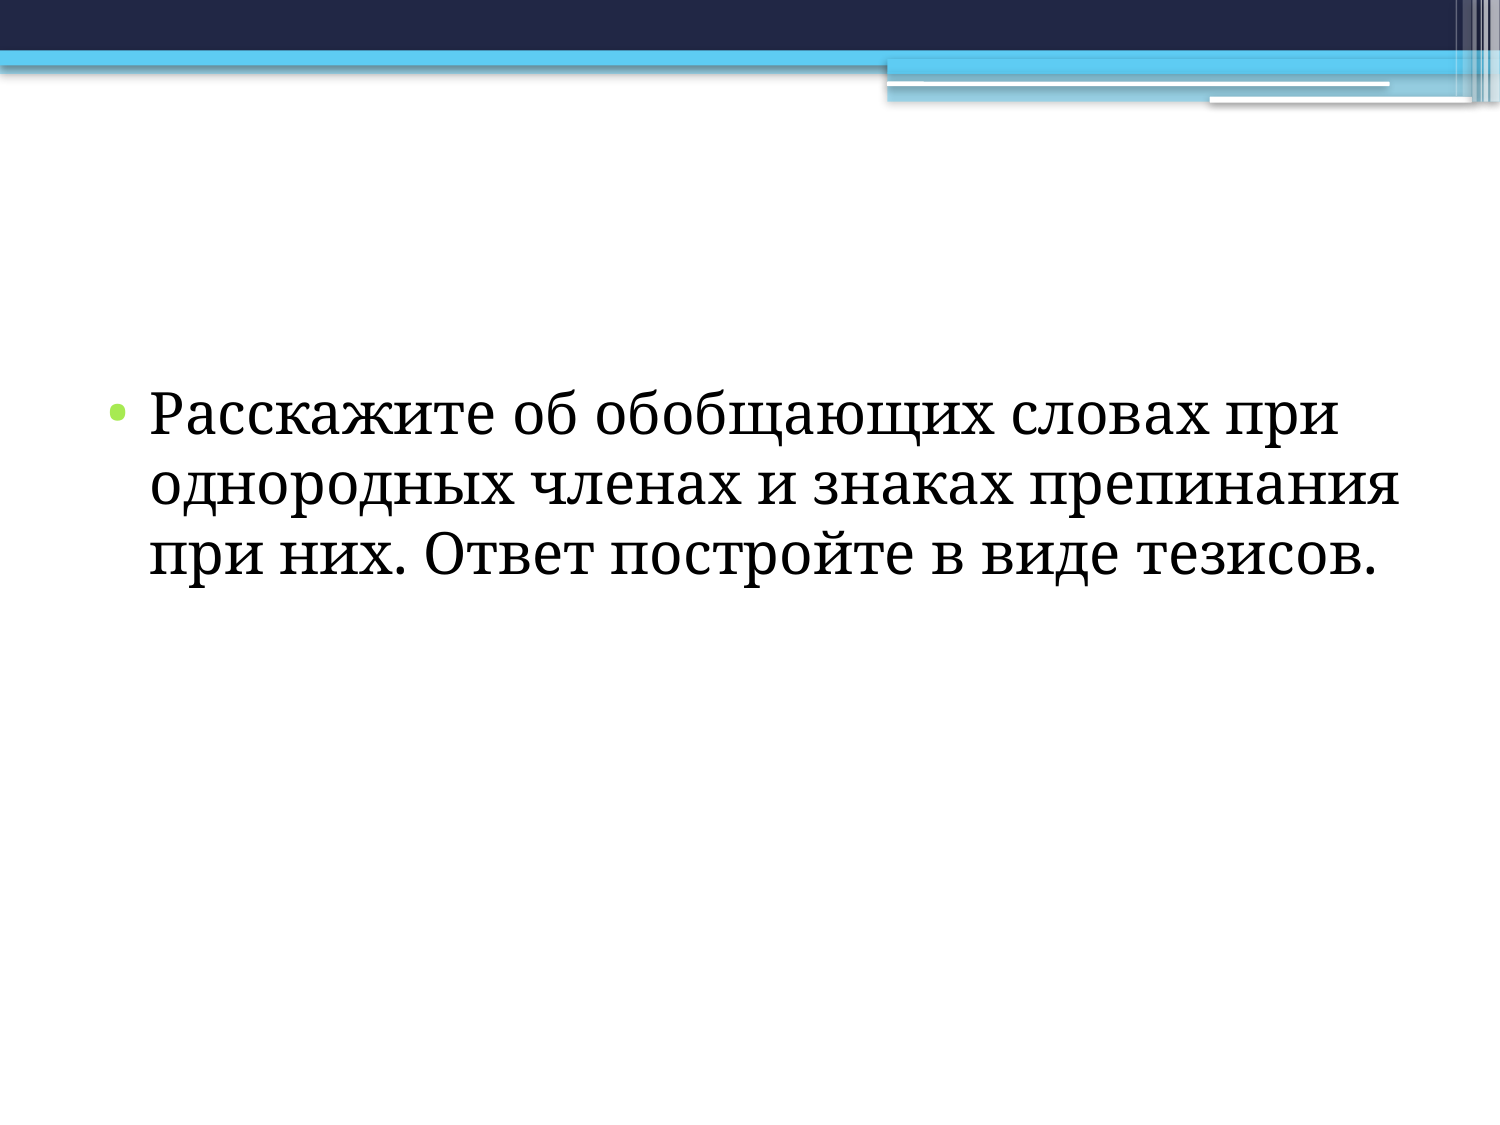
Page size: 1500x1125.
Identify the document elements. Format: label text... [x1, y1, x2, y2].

list Расскажите об обобщающих словах при однородных членах и знаках препинания при них. Ответ постройте в виде тезисов. [75, 368, 1425, 1079]
